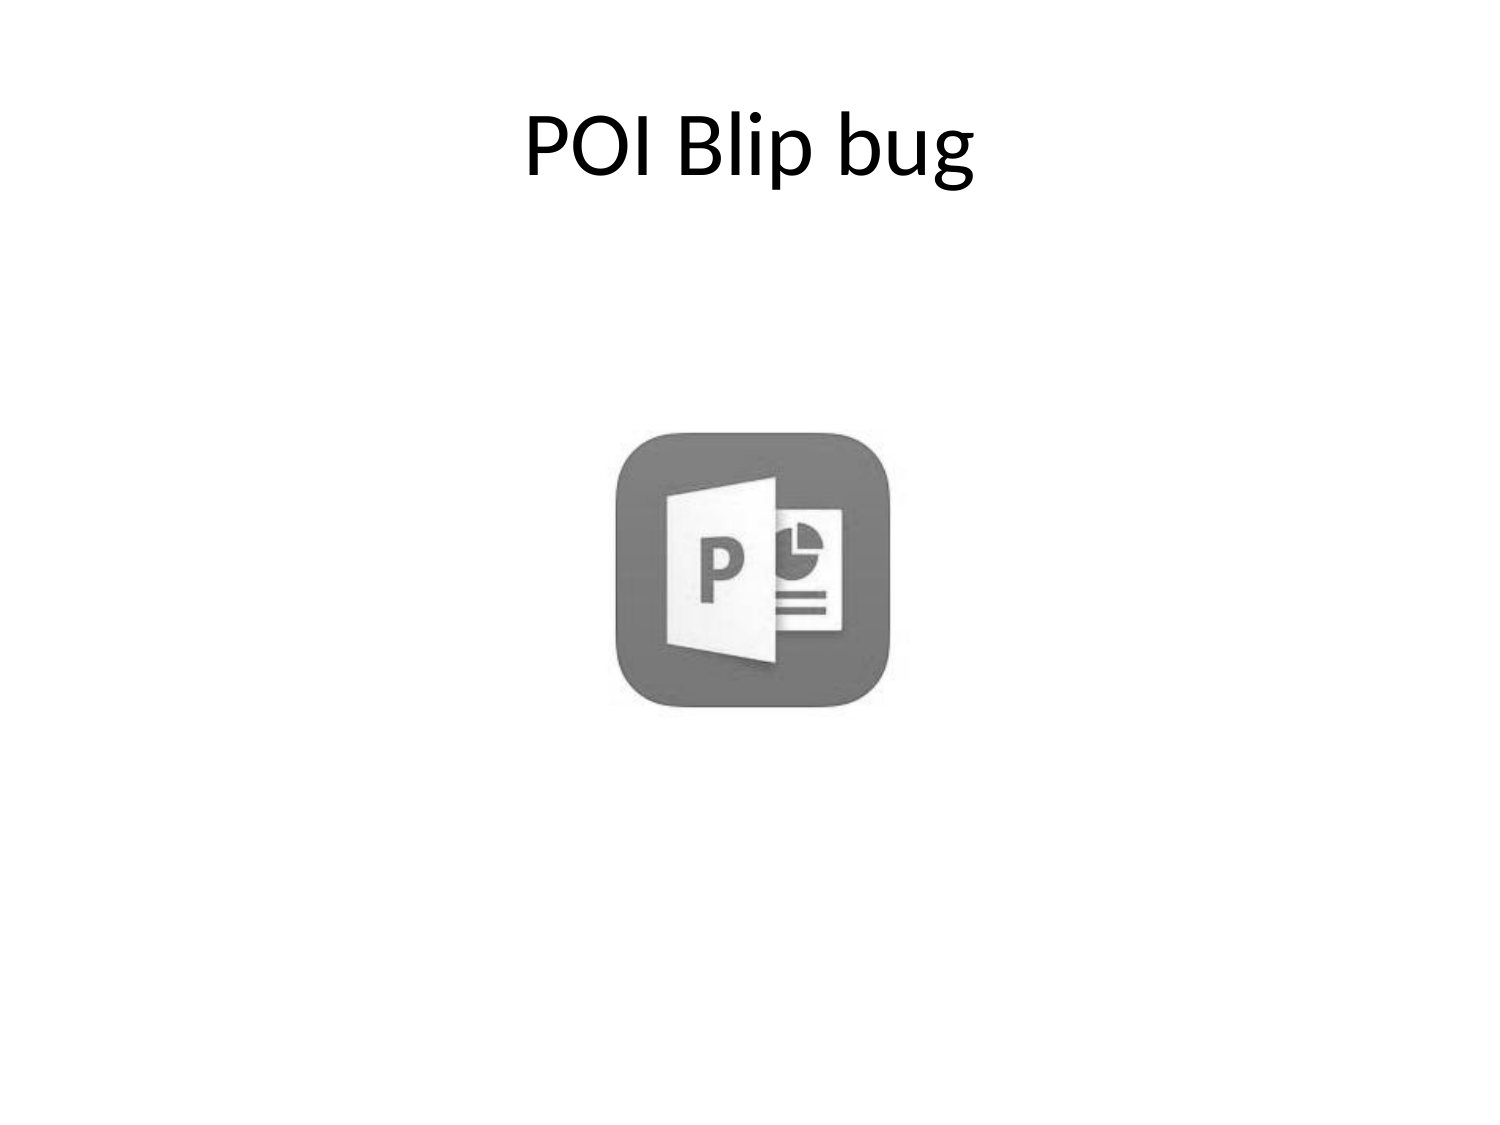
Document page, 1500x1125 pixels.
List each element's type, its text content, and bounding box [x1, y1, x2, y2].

picture [558, 405, 942, 720]
title POI Blip bug [75, 45, 1425, 233]
